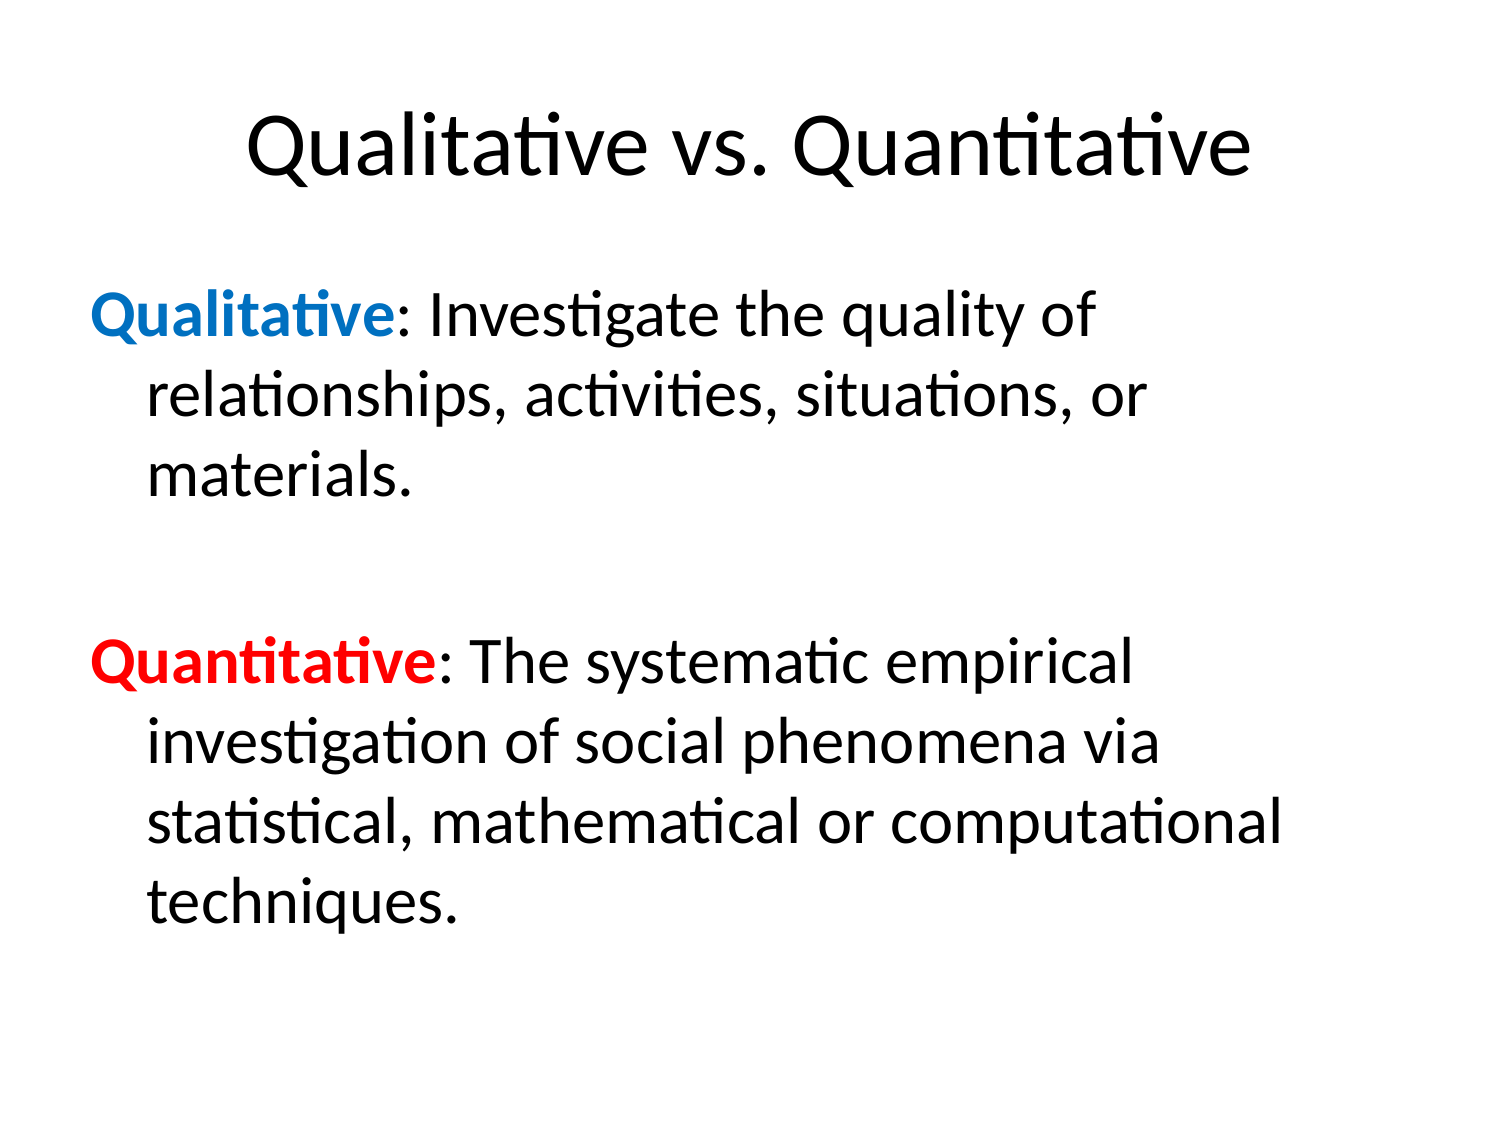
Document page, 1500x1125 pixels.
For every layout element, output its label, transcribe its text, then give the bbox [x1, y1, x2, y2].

list Qualitative: Investigate the quality of relationships, activities, situations, or materials. Quantitative: The systematic empirical investigation of social phenomena via statistical, mathematical or computational techniques. [75, 262, 1425, 1005]
title Qualitative vs. Quantitative [75, 45, 1425, 233]
